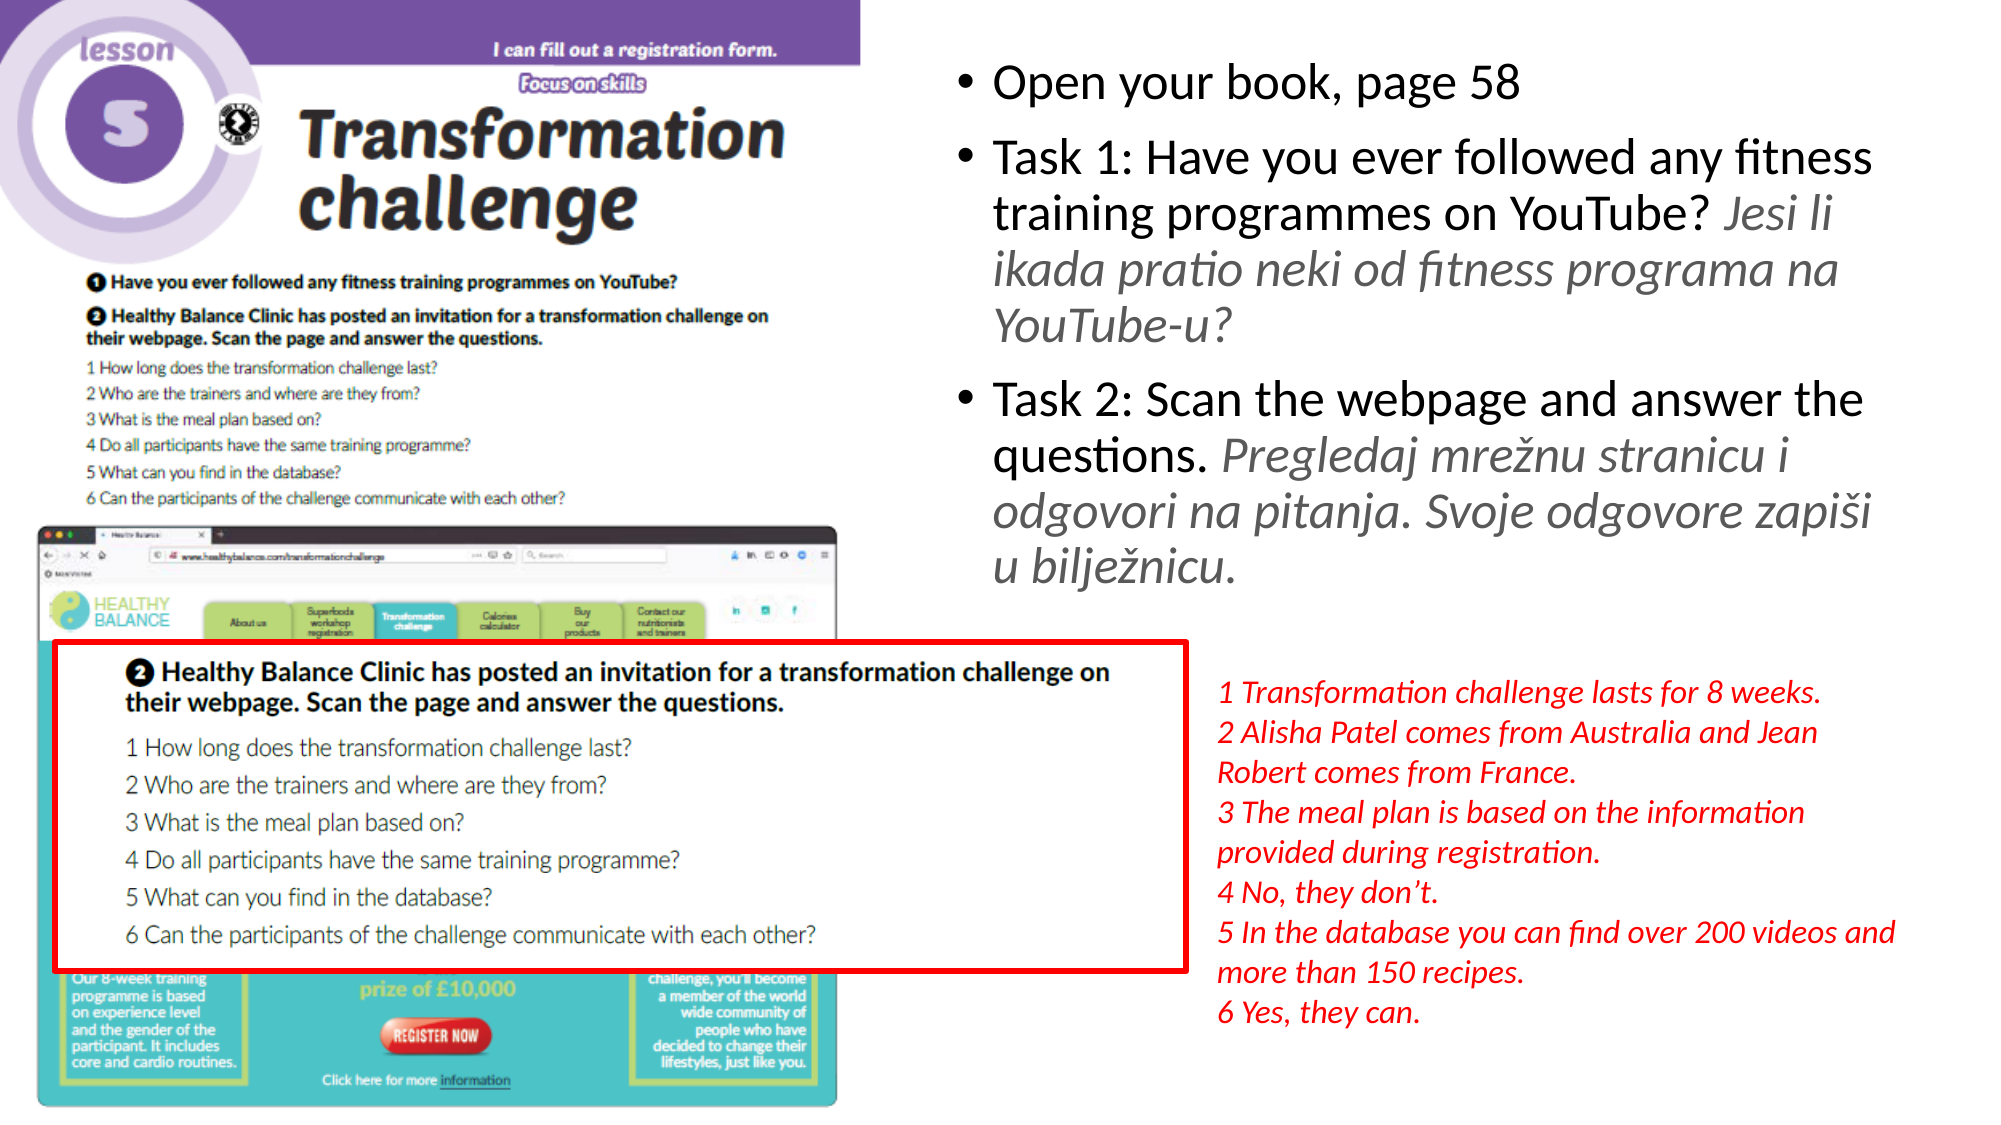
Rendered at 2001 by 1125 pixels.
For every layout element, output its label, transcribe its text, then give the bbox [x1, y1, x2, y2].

text_box 1 Transformation challenge lasts for 8 weeks. 2 Alisha Patel comes from Australia and Jean Robert comes from France. 3 The meal plan is based on the information provided during registration. 4 No, they don’t. 5 In the database you can find over 200 videos and more than 150 recipes. 6 Yes, they can. [1202, 663, 1918, 1038]
list Open your book, page 58 Task 1: Have you ever followed any fitness training programmes on YouTube? Jesi li ikada pratio neki od fitness programa na YouTube-u? Task 2: Scan the webpage and answer the questions. Pregledaj mrežnu stranicu i odgovori na pitanja. Svoje odgovore zapiši u bilježnicu. [941, 47, 1918, 608]
picture [0, 0, 1184, 1125]
